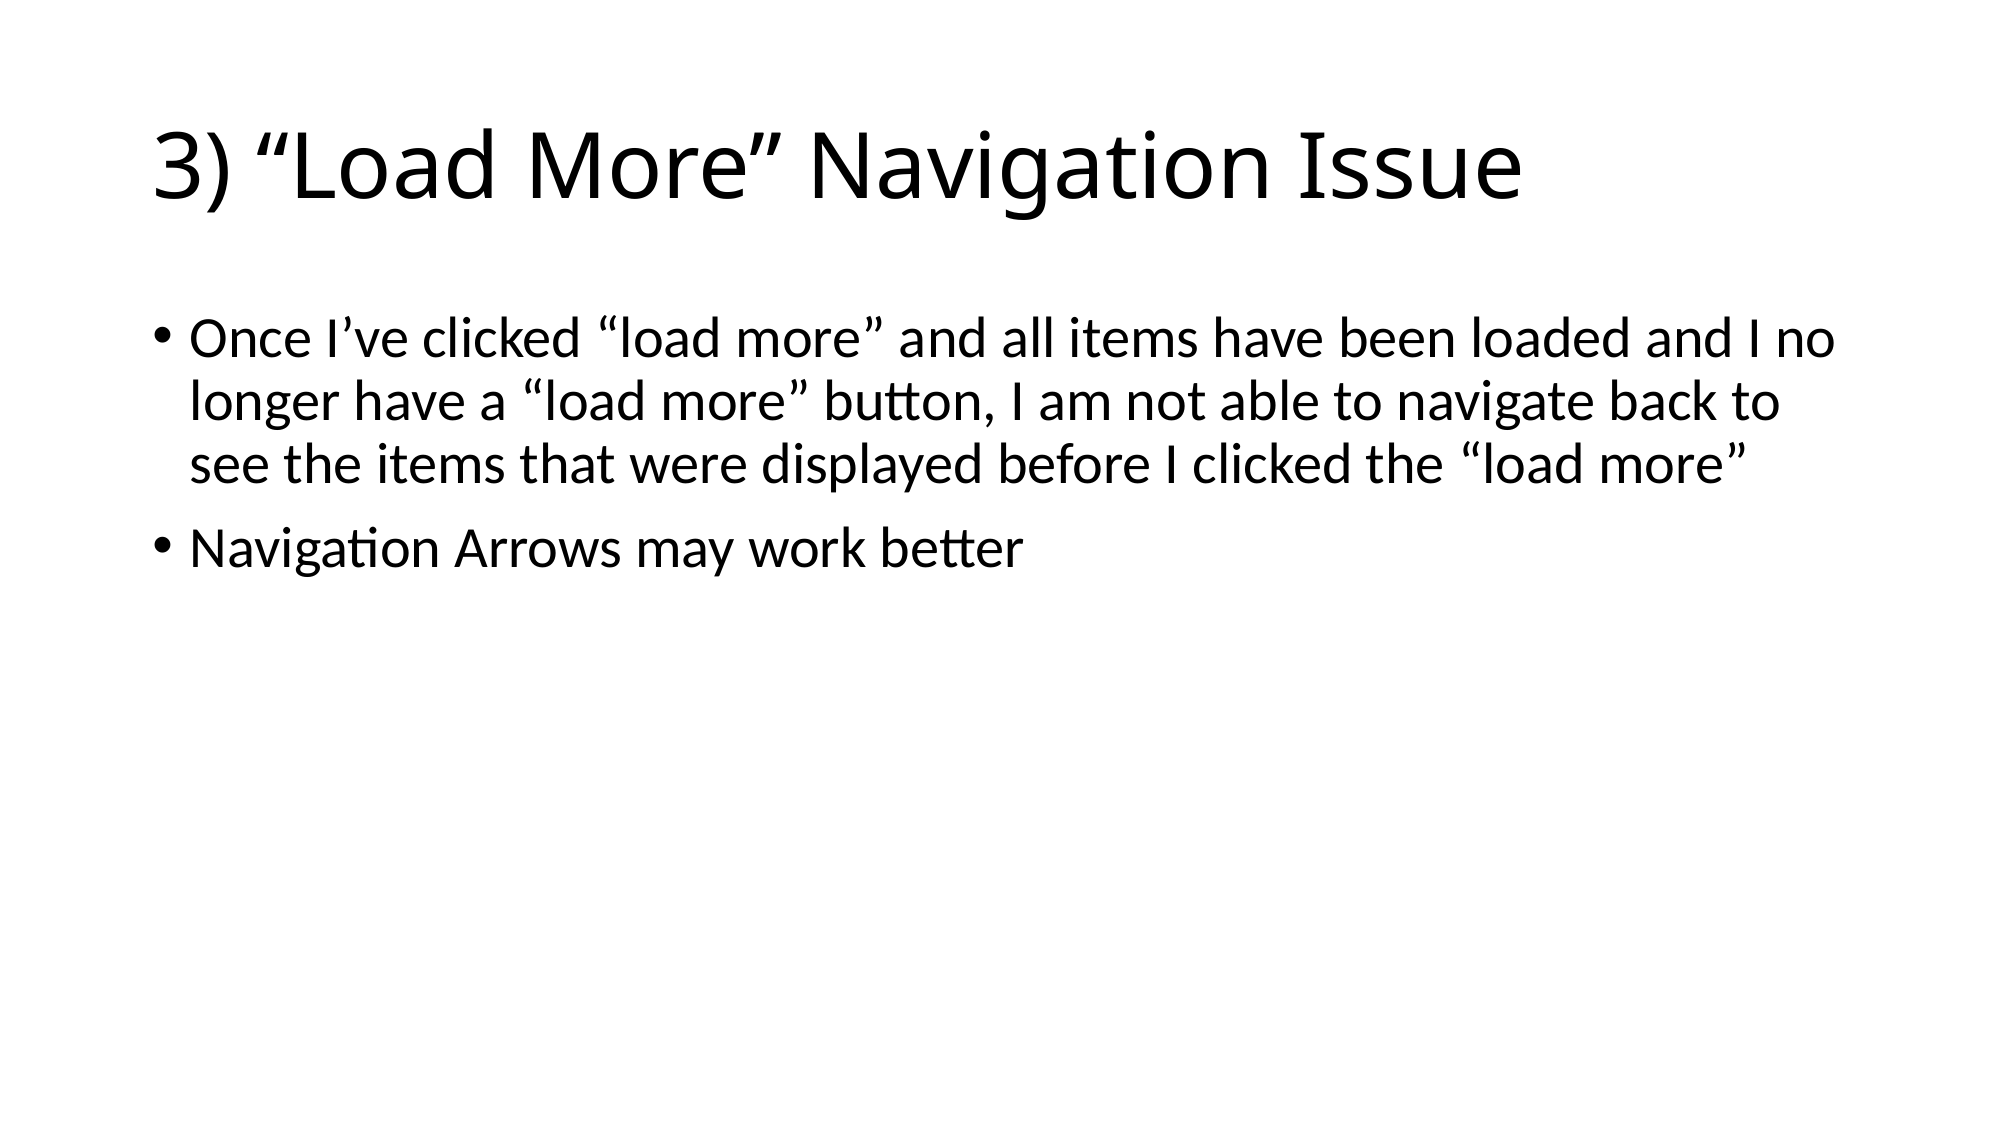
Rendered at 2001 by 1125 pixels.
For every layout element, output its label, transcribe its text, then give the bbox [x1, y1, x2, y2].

title 3) “Load More” Navigation Issue [137, 59, 1863, 278]
list Once I’ve clicked “load more” and all items have been loaded and I no longer have a “load more” button, I am not able to navigate back to see the items that were displayed before I clicked the “load more” Navigation Arrows may work better [137, 299, 1863, 1014]
